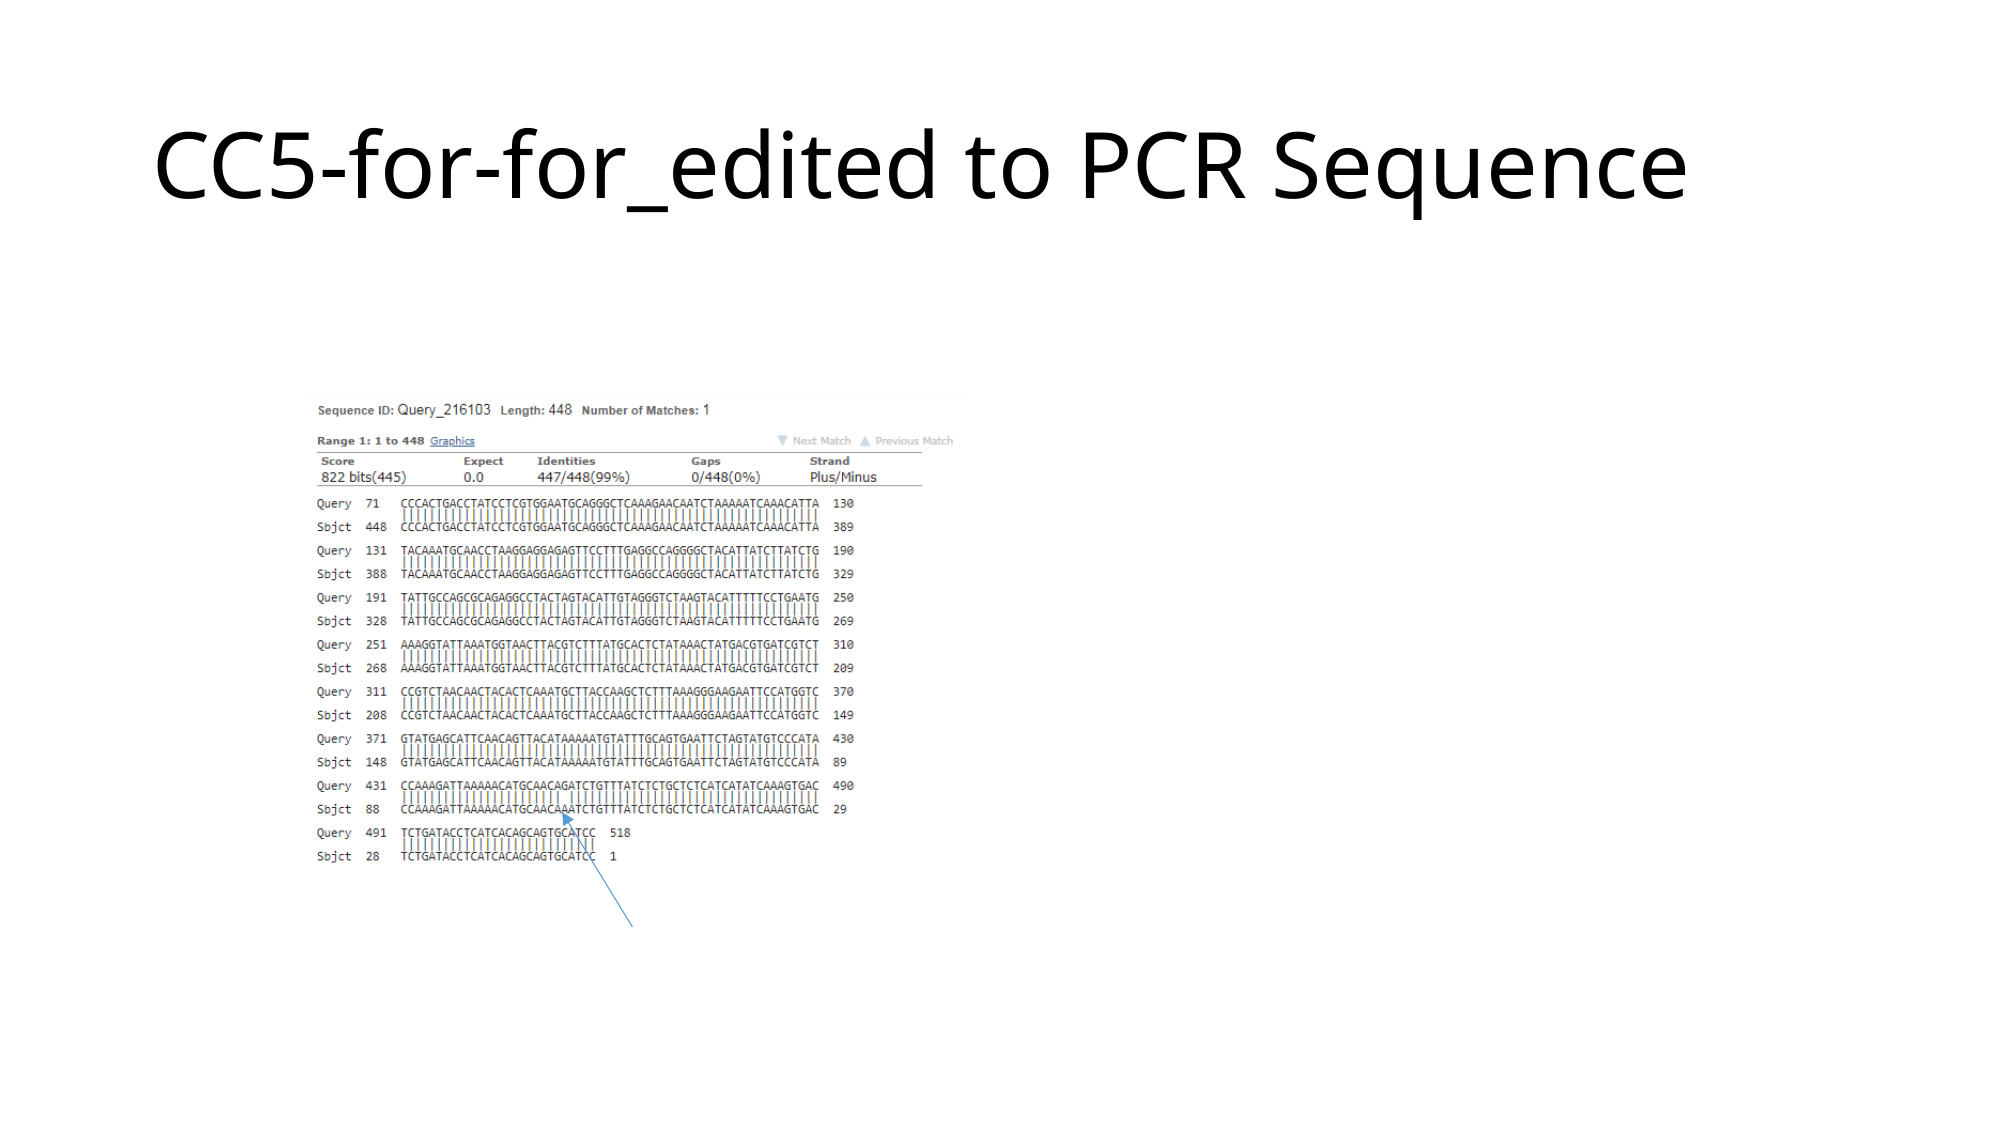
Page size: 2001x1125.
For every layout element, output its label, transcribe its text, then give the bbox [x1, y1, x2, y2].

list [294, 396, 971, 883]
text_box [562, 812, 633, 928]
title CC5-for-for_edited to PCR Sequence [137, 59, 1863, 278]
